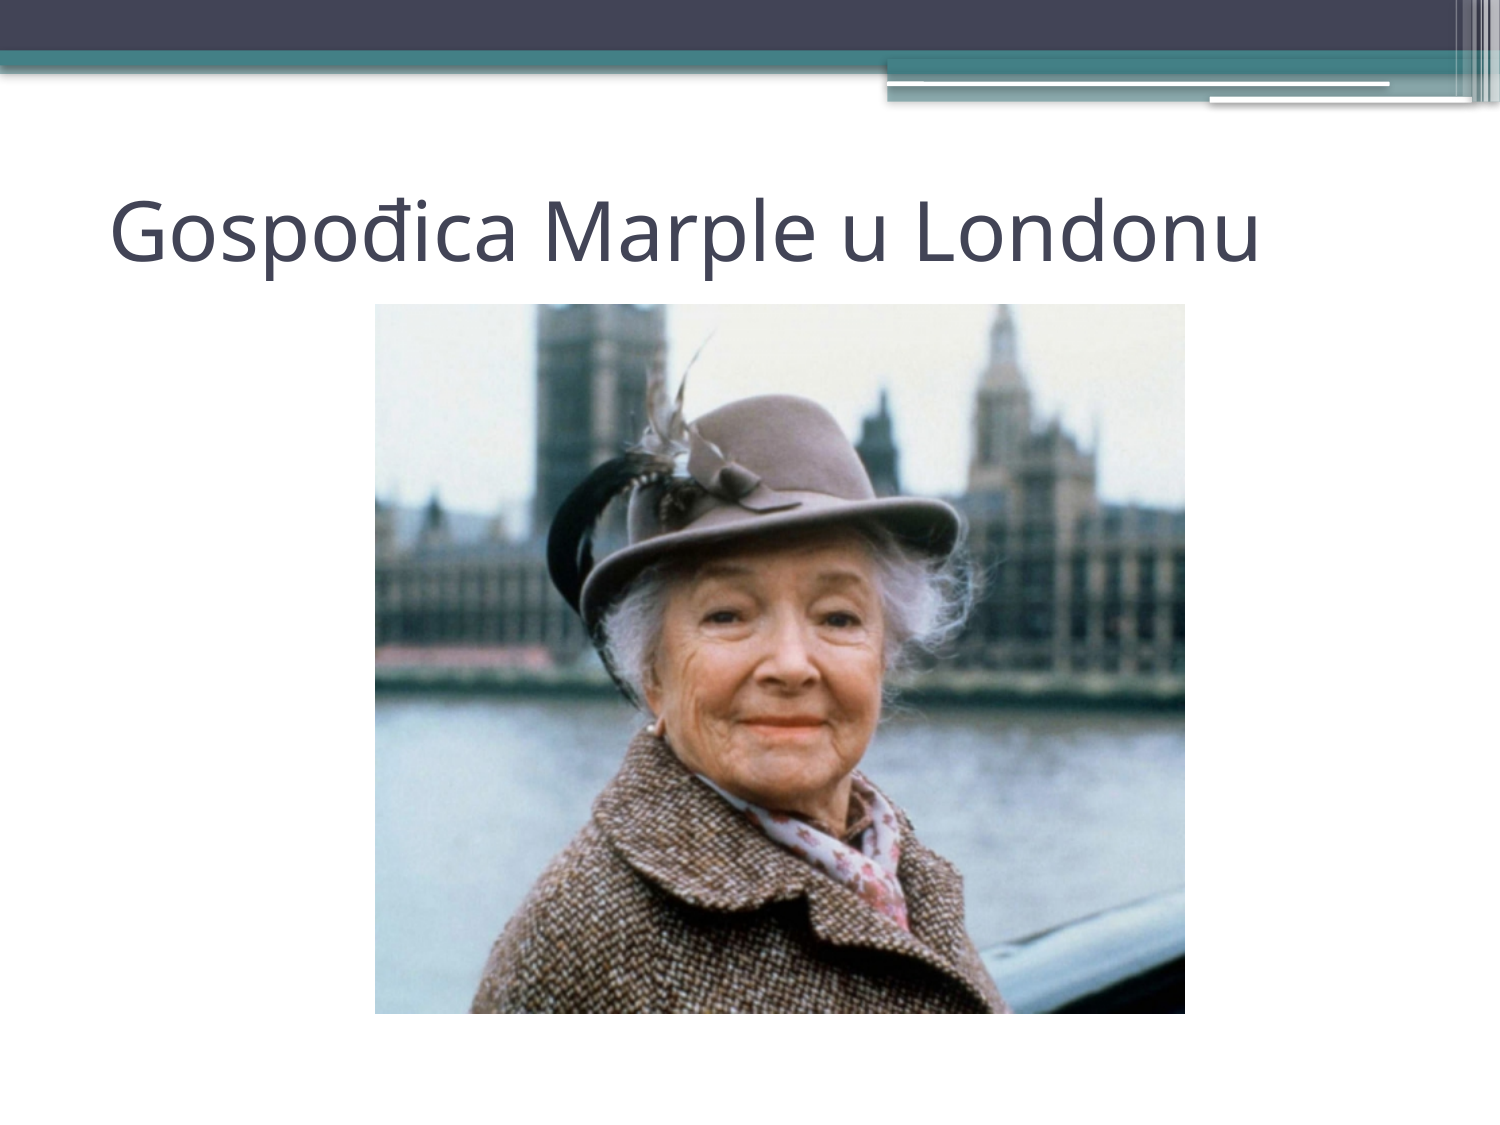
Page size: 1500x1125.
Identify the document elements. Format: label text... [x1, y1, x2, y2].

title Gospođica Marple u Londonu [93, 140, 1444, 316]
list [374, 304, 1185, 1015]
